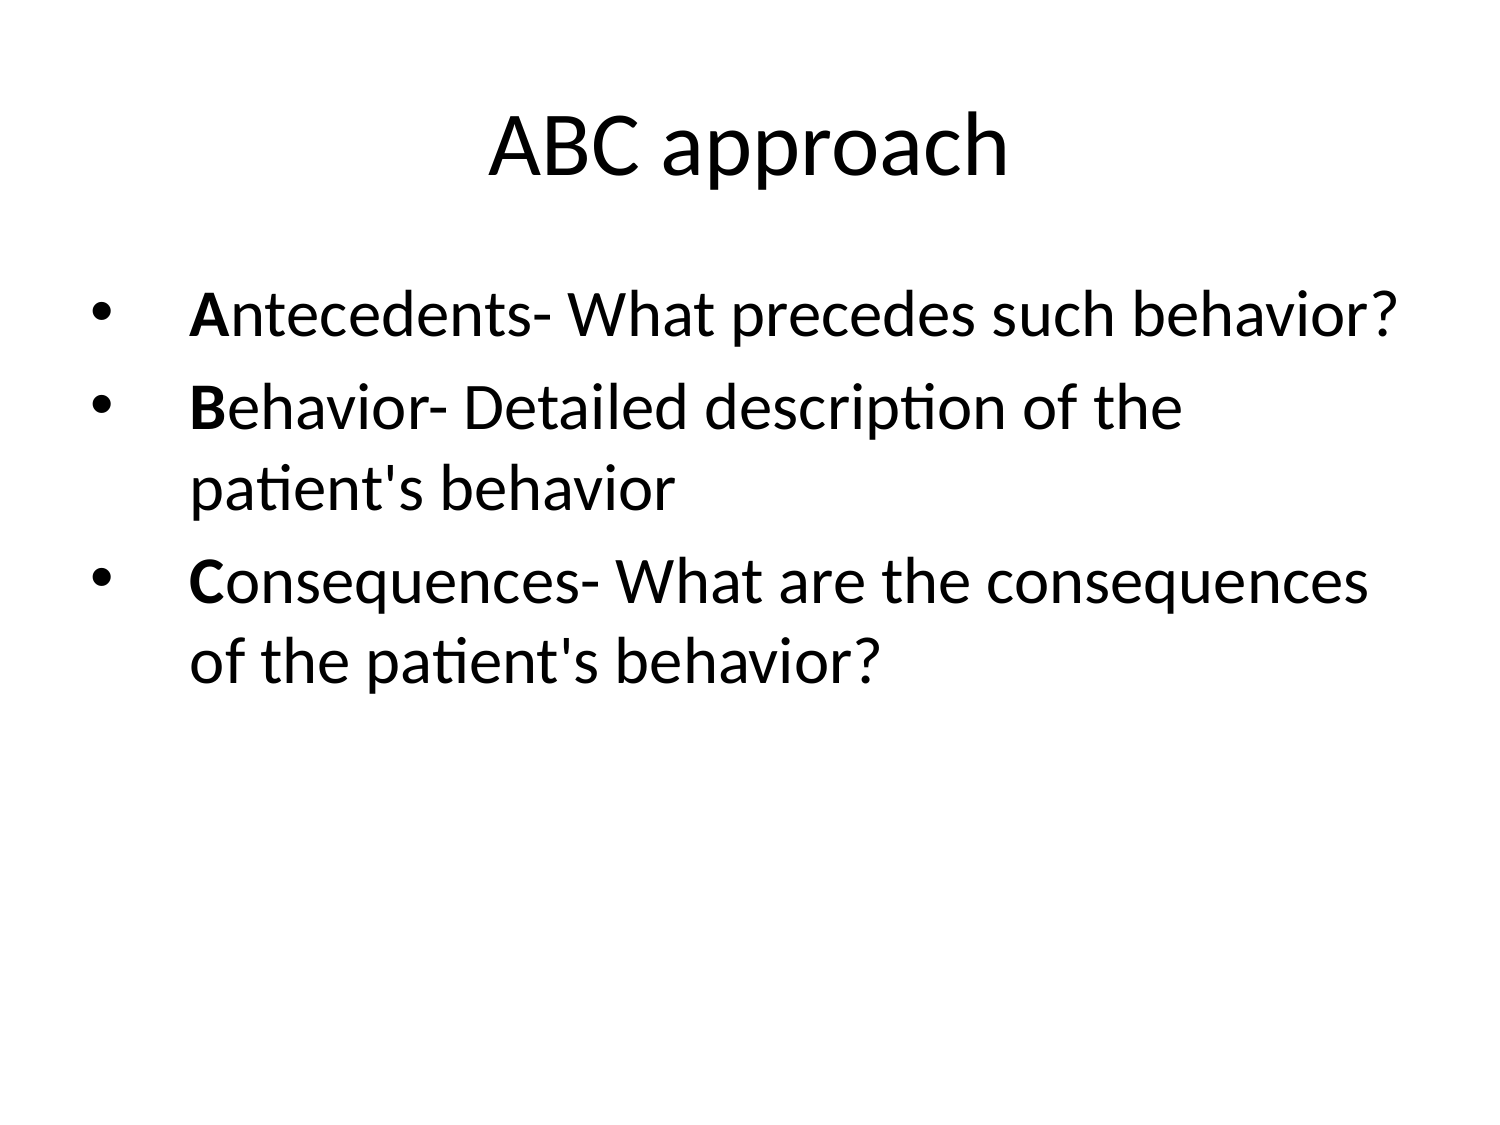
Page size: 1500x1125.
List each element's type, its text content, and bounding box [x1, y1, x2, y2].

list Antecedents- What precedes such behavior? Behavior- Detailed description of the patient's behavior Consequences- What are the consequences of the patient's behavior? [75, 262, 1425, 1005]
title ABC approach [75, 45, 1425, 233]
